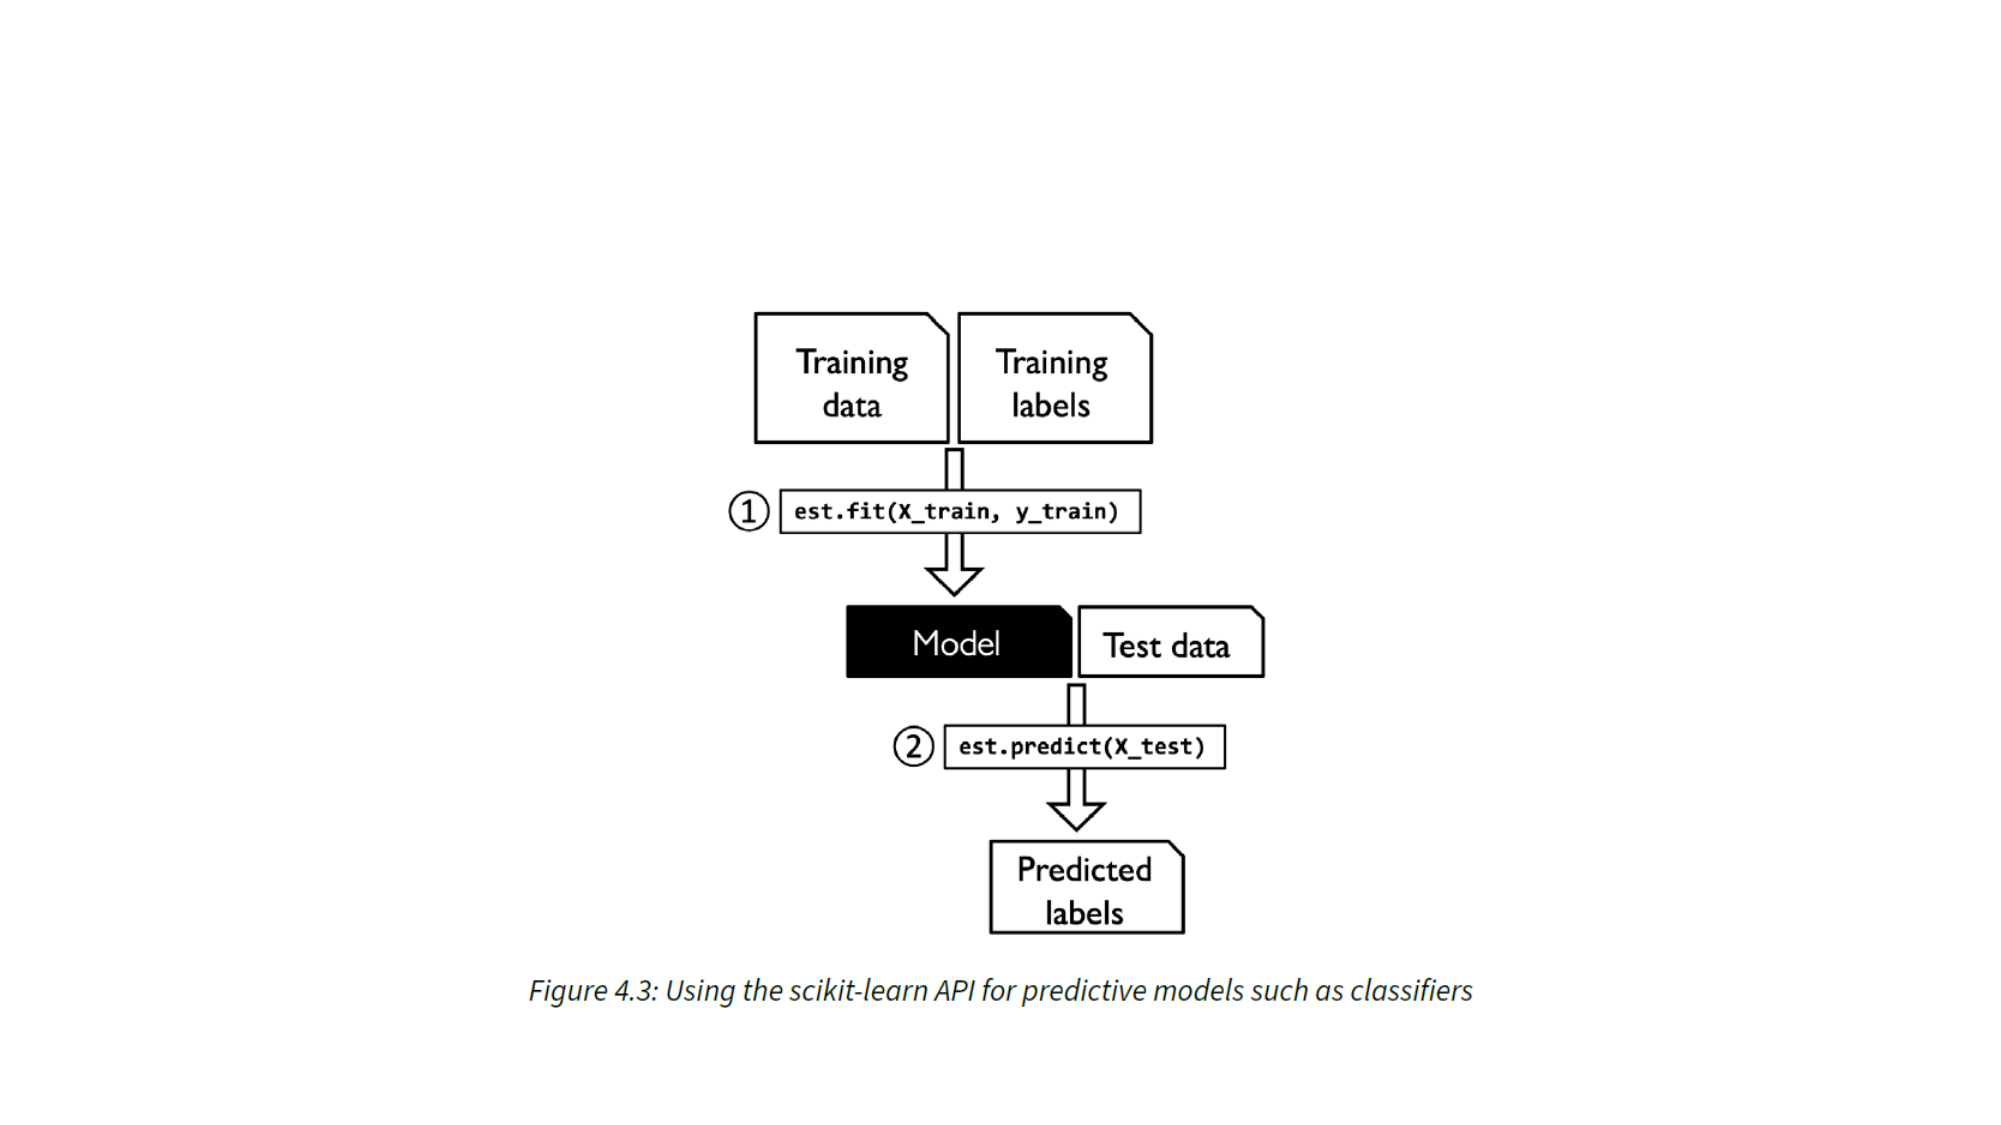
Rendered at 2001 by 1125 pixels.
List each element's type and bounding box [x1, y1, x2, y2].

list [517, 299, 1483, 1014]
